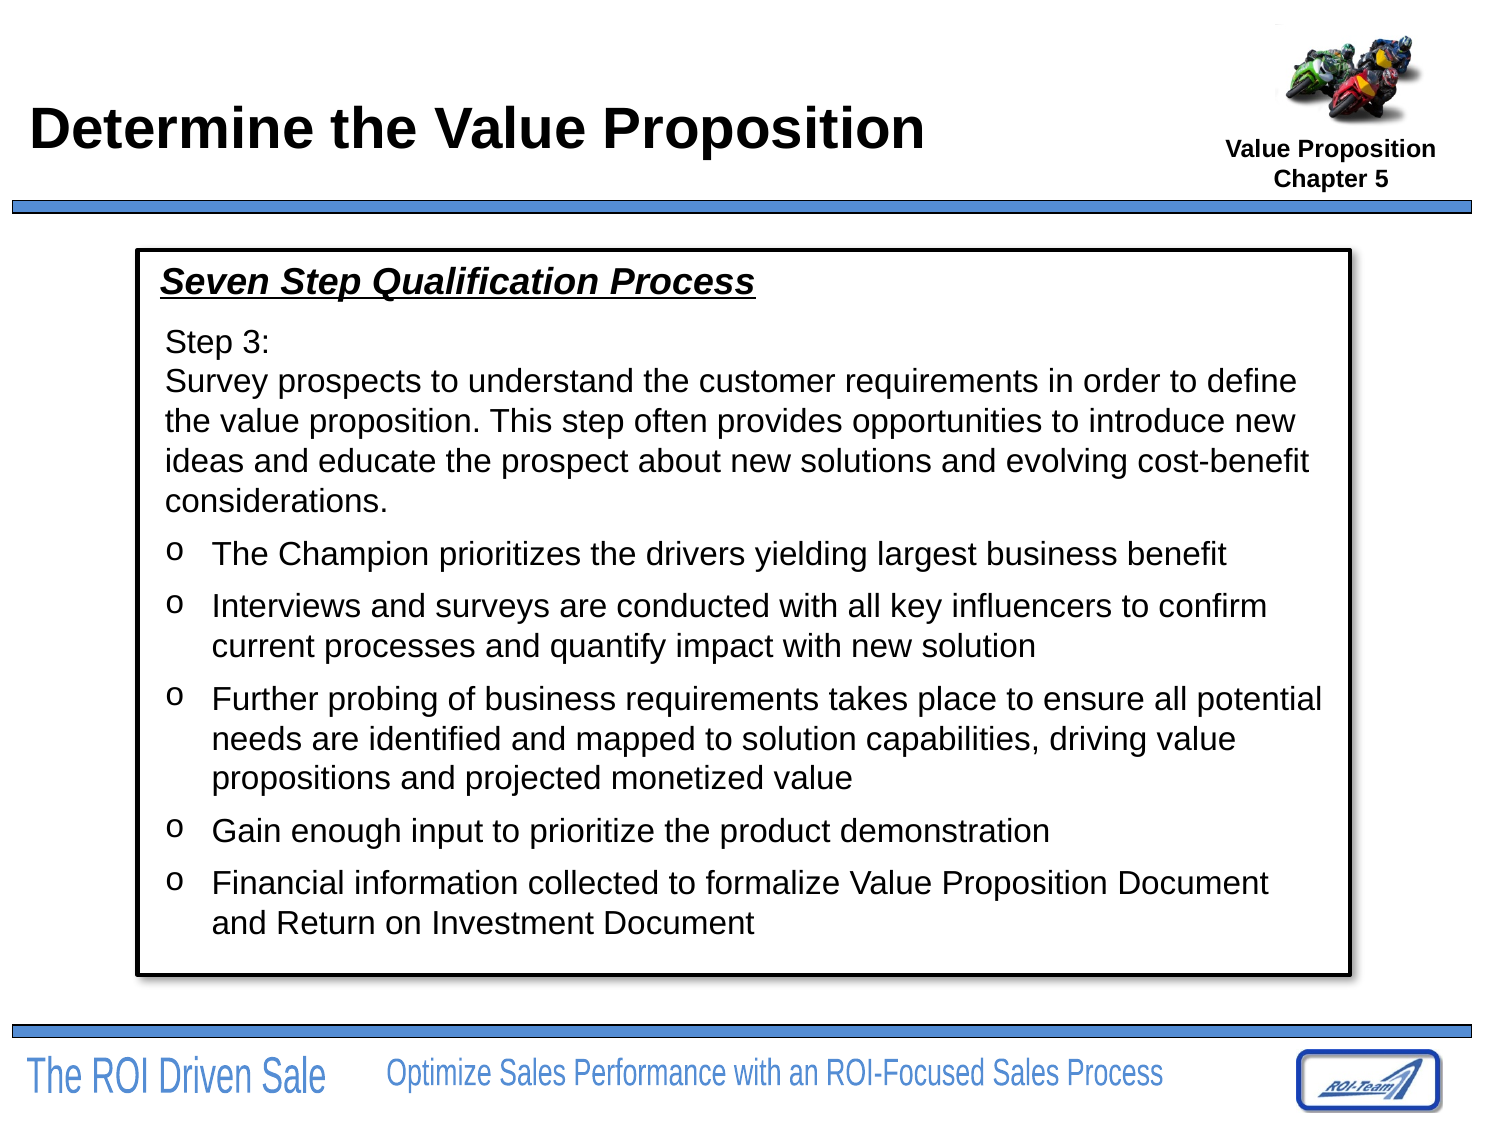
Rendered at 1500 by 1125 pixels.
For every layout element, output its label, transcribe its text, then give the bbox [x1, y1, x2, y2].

picture [1296, 1049, 1443, 1113]
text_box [137, 249, 1351, 976]
title Determine the Value Proposition [14, 50, 1163, 200]
picture [1275, 100, 1430, 124]
picture [1275, 24, 1430, 99]
text_box Value Proposition Chapter 5 [1200, 124, 1463, 200]
